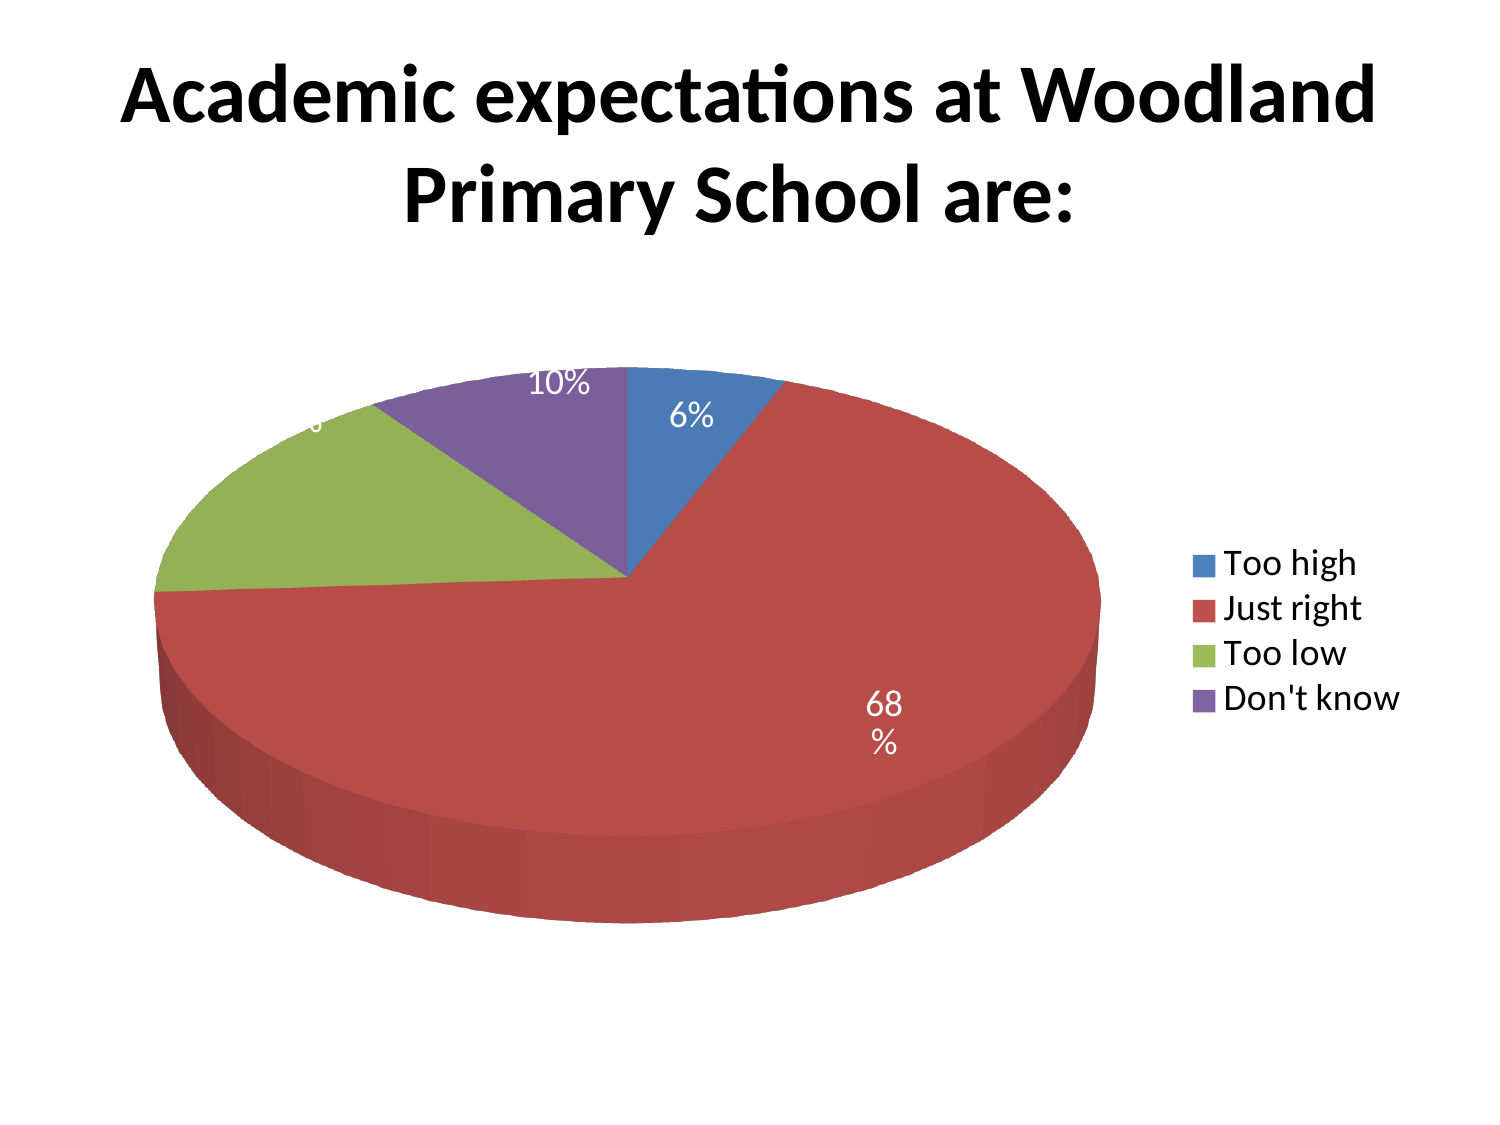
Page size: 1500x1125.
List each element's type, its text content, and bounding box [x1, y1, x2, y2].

chart [74, 262, 1426, 1006]
title Academic expectations at Woodland Primary School are: [0, 45, 1500, 233]
